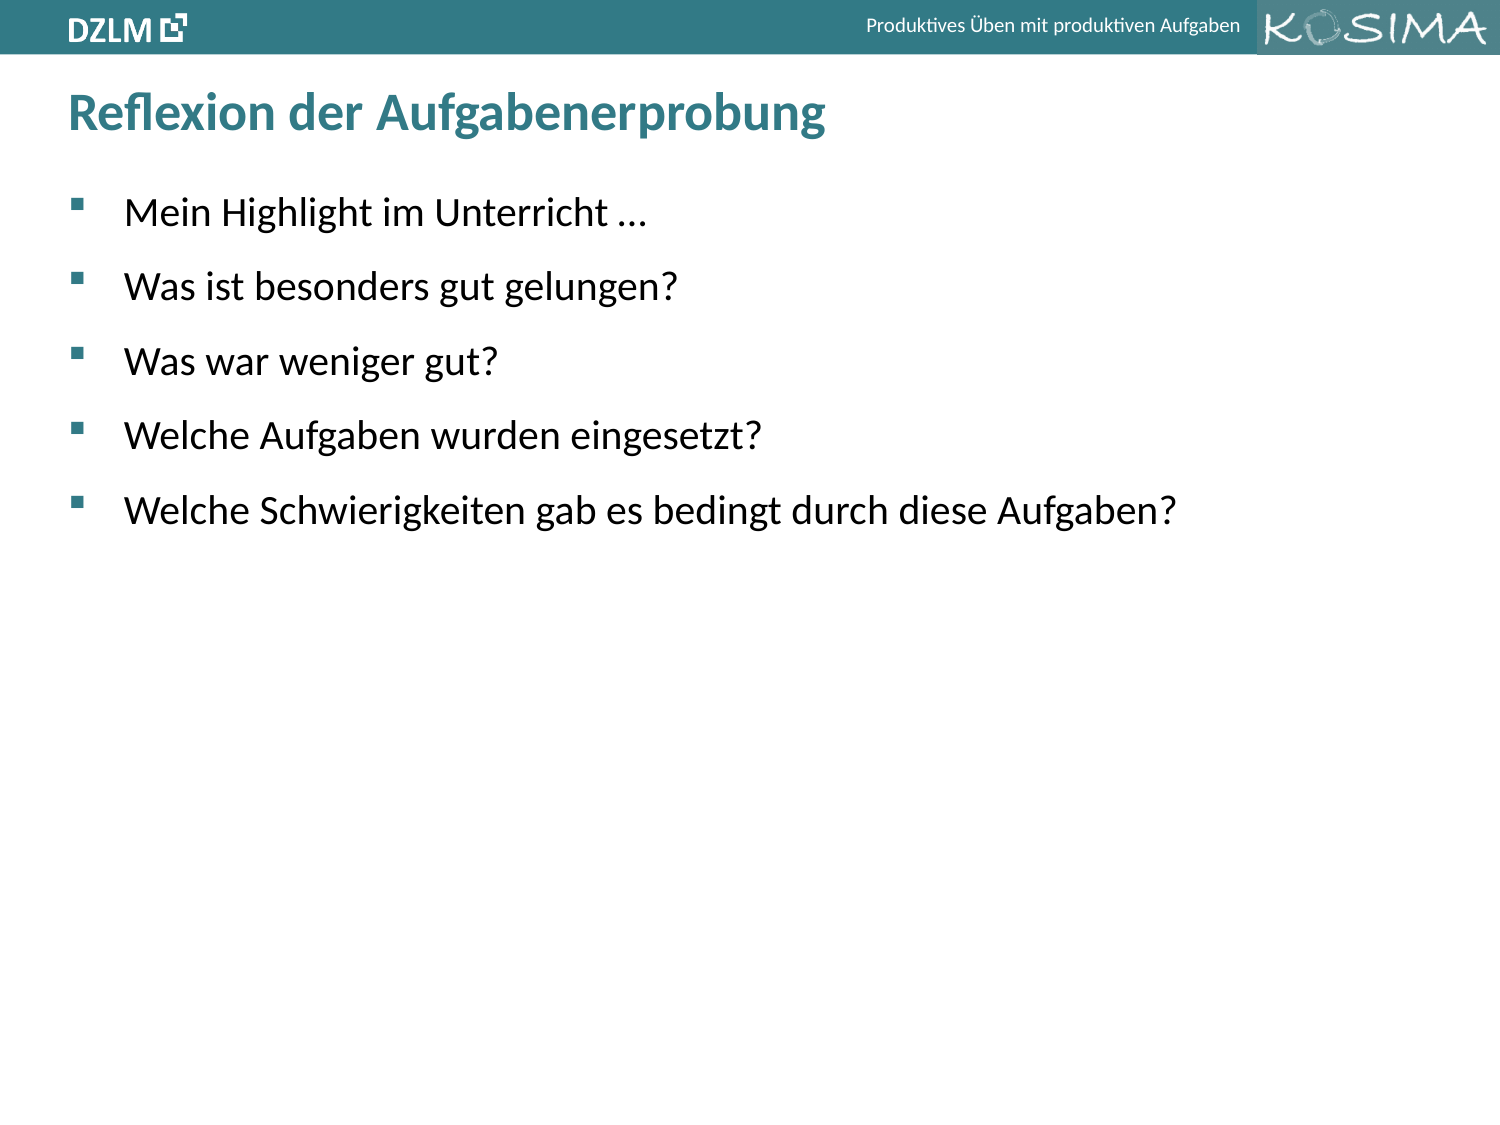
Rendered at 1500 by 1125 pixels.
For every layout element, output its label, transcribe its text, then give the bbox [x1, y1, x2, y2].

list Mein Highlight im Unterricht … Was ist besonders gut gelungen? Was war weniger gut? Welche Aufgaben wurden eingesetzt? Welche Schwierigkeiten gab es bedingt durch diese Aufgaben? [52, 184, 1436, 1071]
title Reflexion der Aufgabenerprobung [53, 68, 1436, 149]
